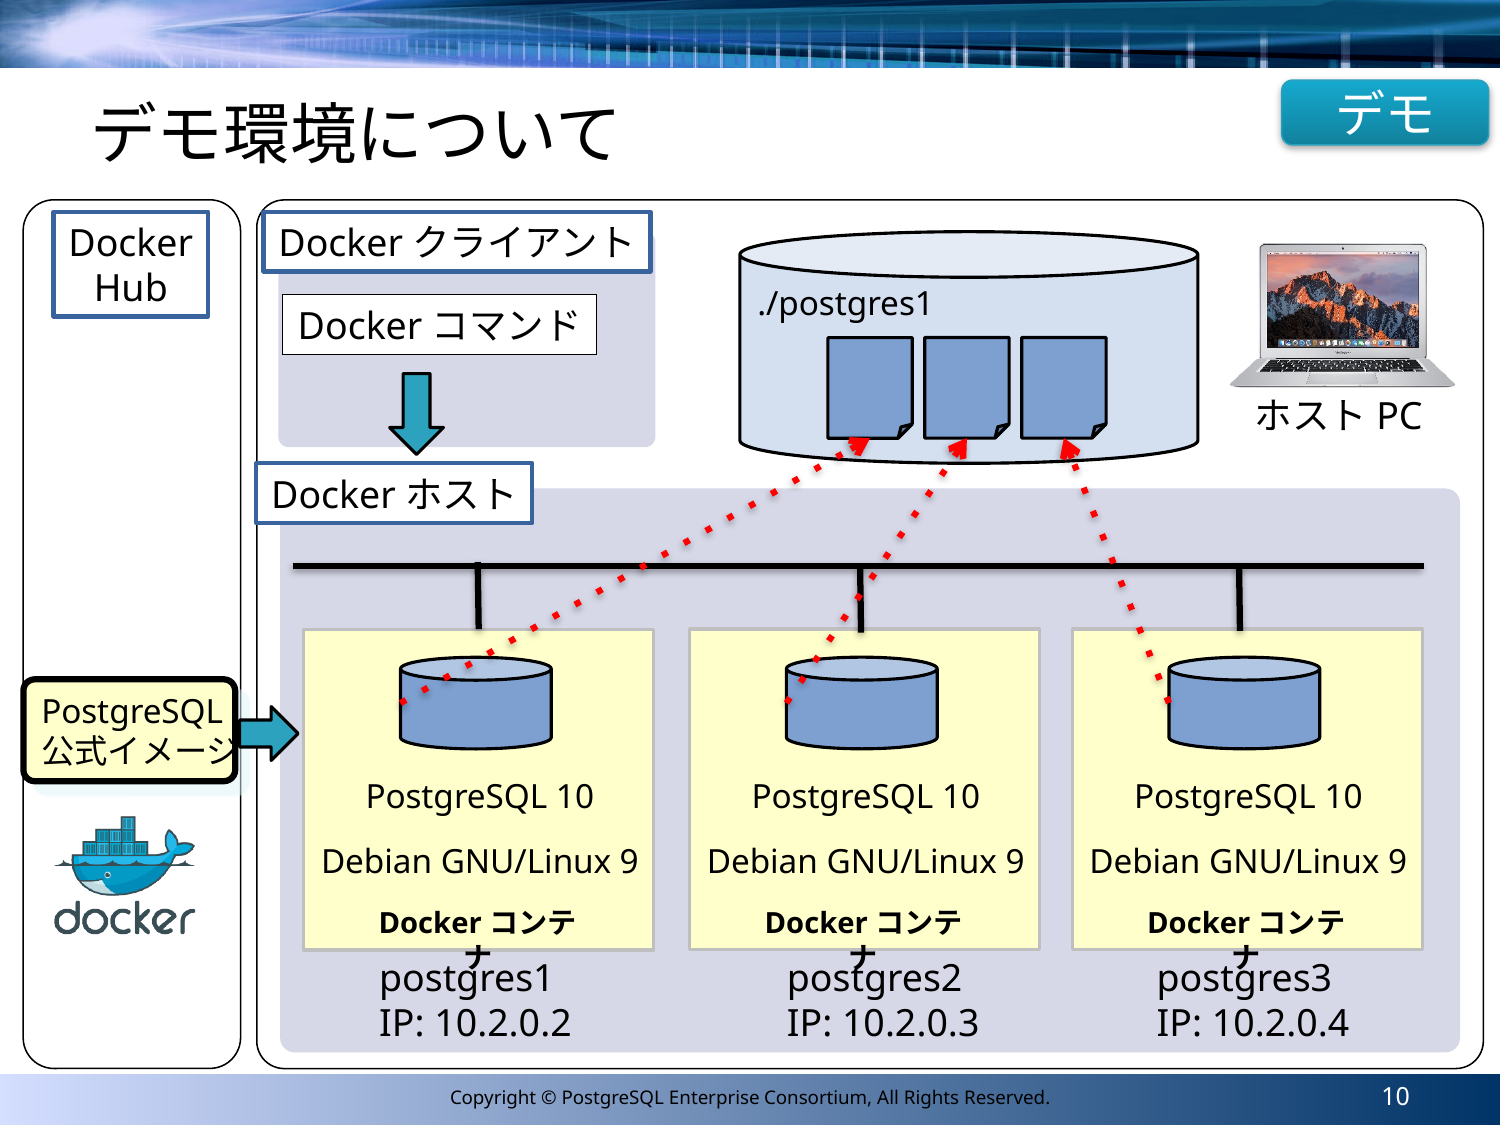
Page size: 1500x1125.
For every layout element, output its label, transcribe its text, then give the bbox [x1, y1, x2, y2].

text_box [1019, 335, 1109, 441]
text_box Dockerコマンド [282, 294, 597, 355]
slide_number 10 [1074, 1074, 1426, 1123]
text_box [922, 335, 1012, 441]
text_box デモ [1280, 79, 1490, 146]
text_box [475, 437, 860, 658]
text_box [1063, 437, 1245, 658]
text_box PostgreSQL 公式イメージ [23, 679, 236, 782]
text_box [263, 199, 1484, 436]
text_box Dockerホスト [254, 461, 470, 525]
table_cell 複数同期スレーブ構成機能 従来は複数スレーブの内、同期モードが設定できるのは１台のみであったが、その制限が無くなった。 同時に複数スレーブに対して同期モードが設定できる。 [743, 234, 1190, 275]
text_box [825, 335, 915, 436]
text_box ./postgres1 [742, 274, 950, 330]
text_box Dockerクライアント [261, 210, 653, 274]
text_box [278, 235, 656, 448]
text_box [23, 774, 35, 795]
slide_number 38 [35, 691, 241, 792]
picture [28, 790, 221, 962]
text_box [256, 396, 1484, 1069]
text_box [737, 229, 1200, 466]
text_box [861, 437, 968, 658]
title デモ環境について [74, 81, 1426, 183]
text_box [256, 212, 470, 461]
picture [0, 0, 1500, 68]
text_box [387, 371, 446, 457]
text_box [237, 704, 301, 763]
text_box [23, 199, 241, 691]
picture [1195, 243, 1489, 388]
text_box [23, 794, 241, 1069]
text_box Docker Hub [51, 210, 210, 319]
